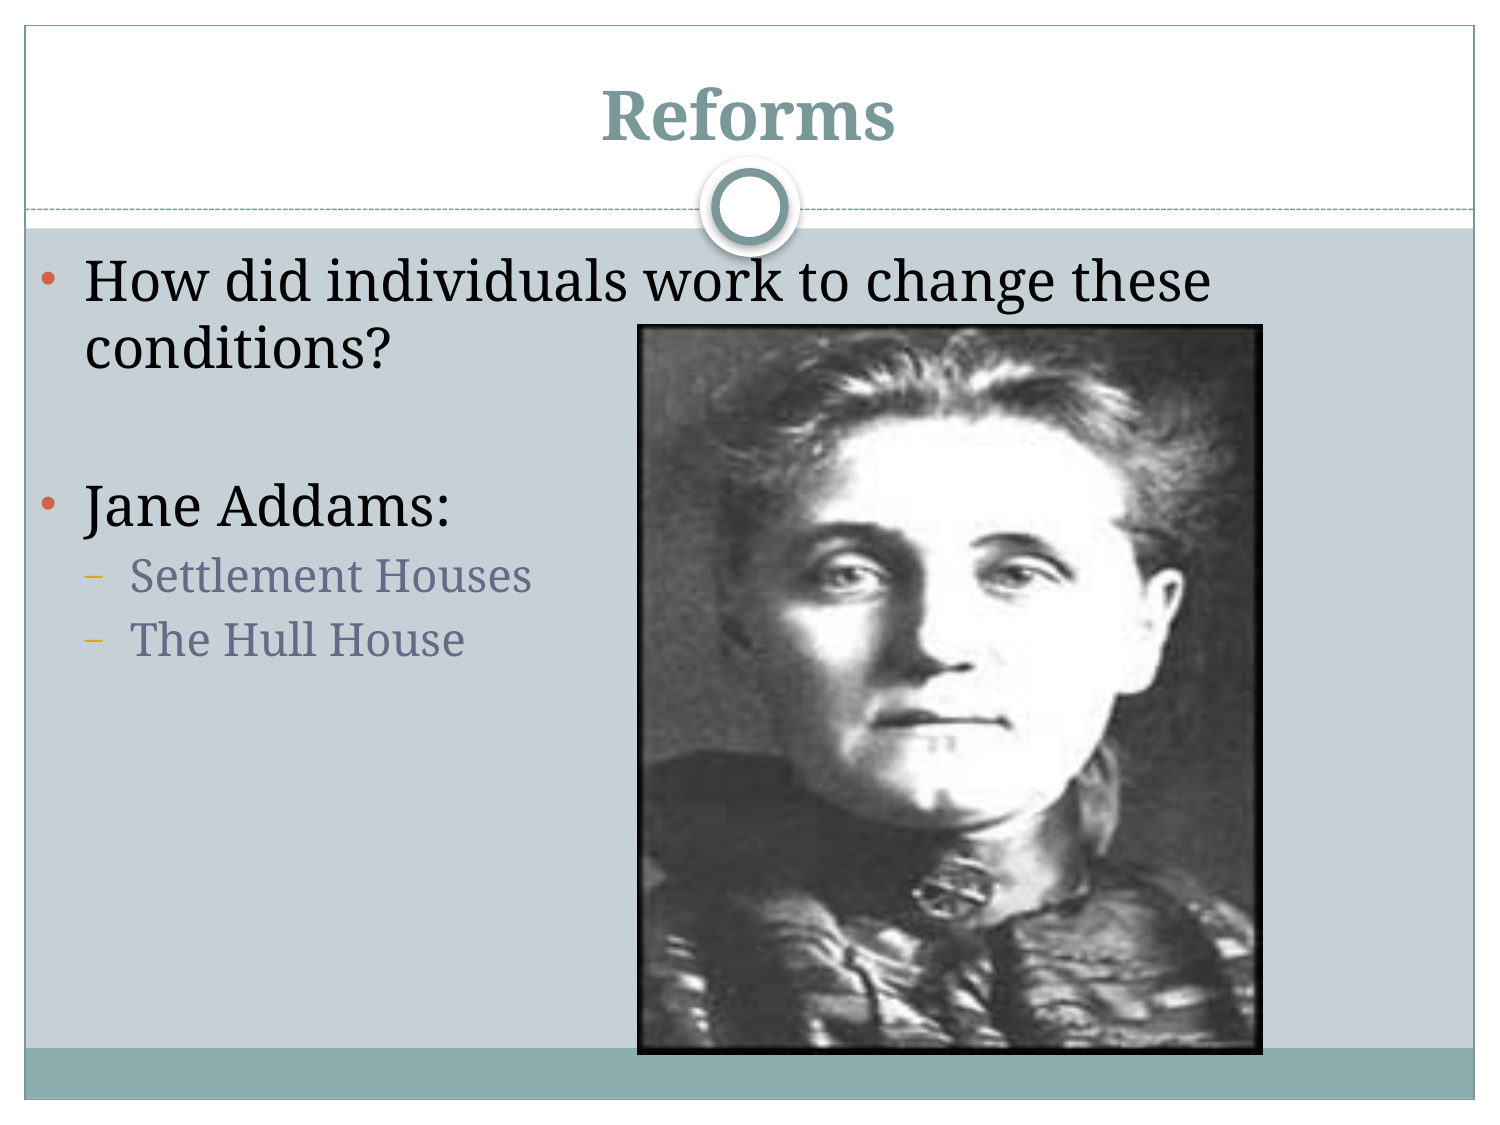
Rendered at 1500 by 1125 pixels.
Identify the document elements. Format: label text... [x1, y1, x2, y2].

picture [637, 324, 1263, 1055]
list How did individuals work to change these conditions? Jane Addams: Settlement Houses The Hull House [24, 237, 1475, 1050]
title Reforms [49, 37, 1450, 162]
